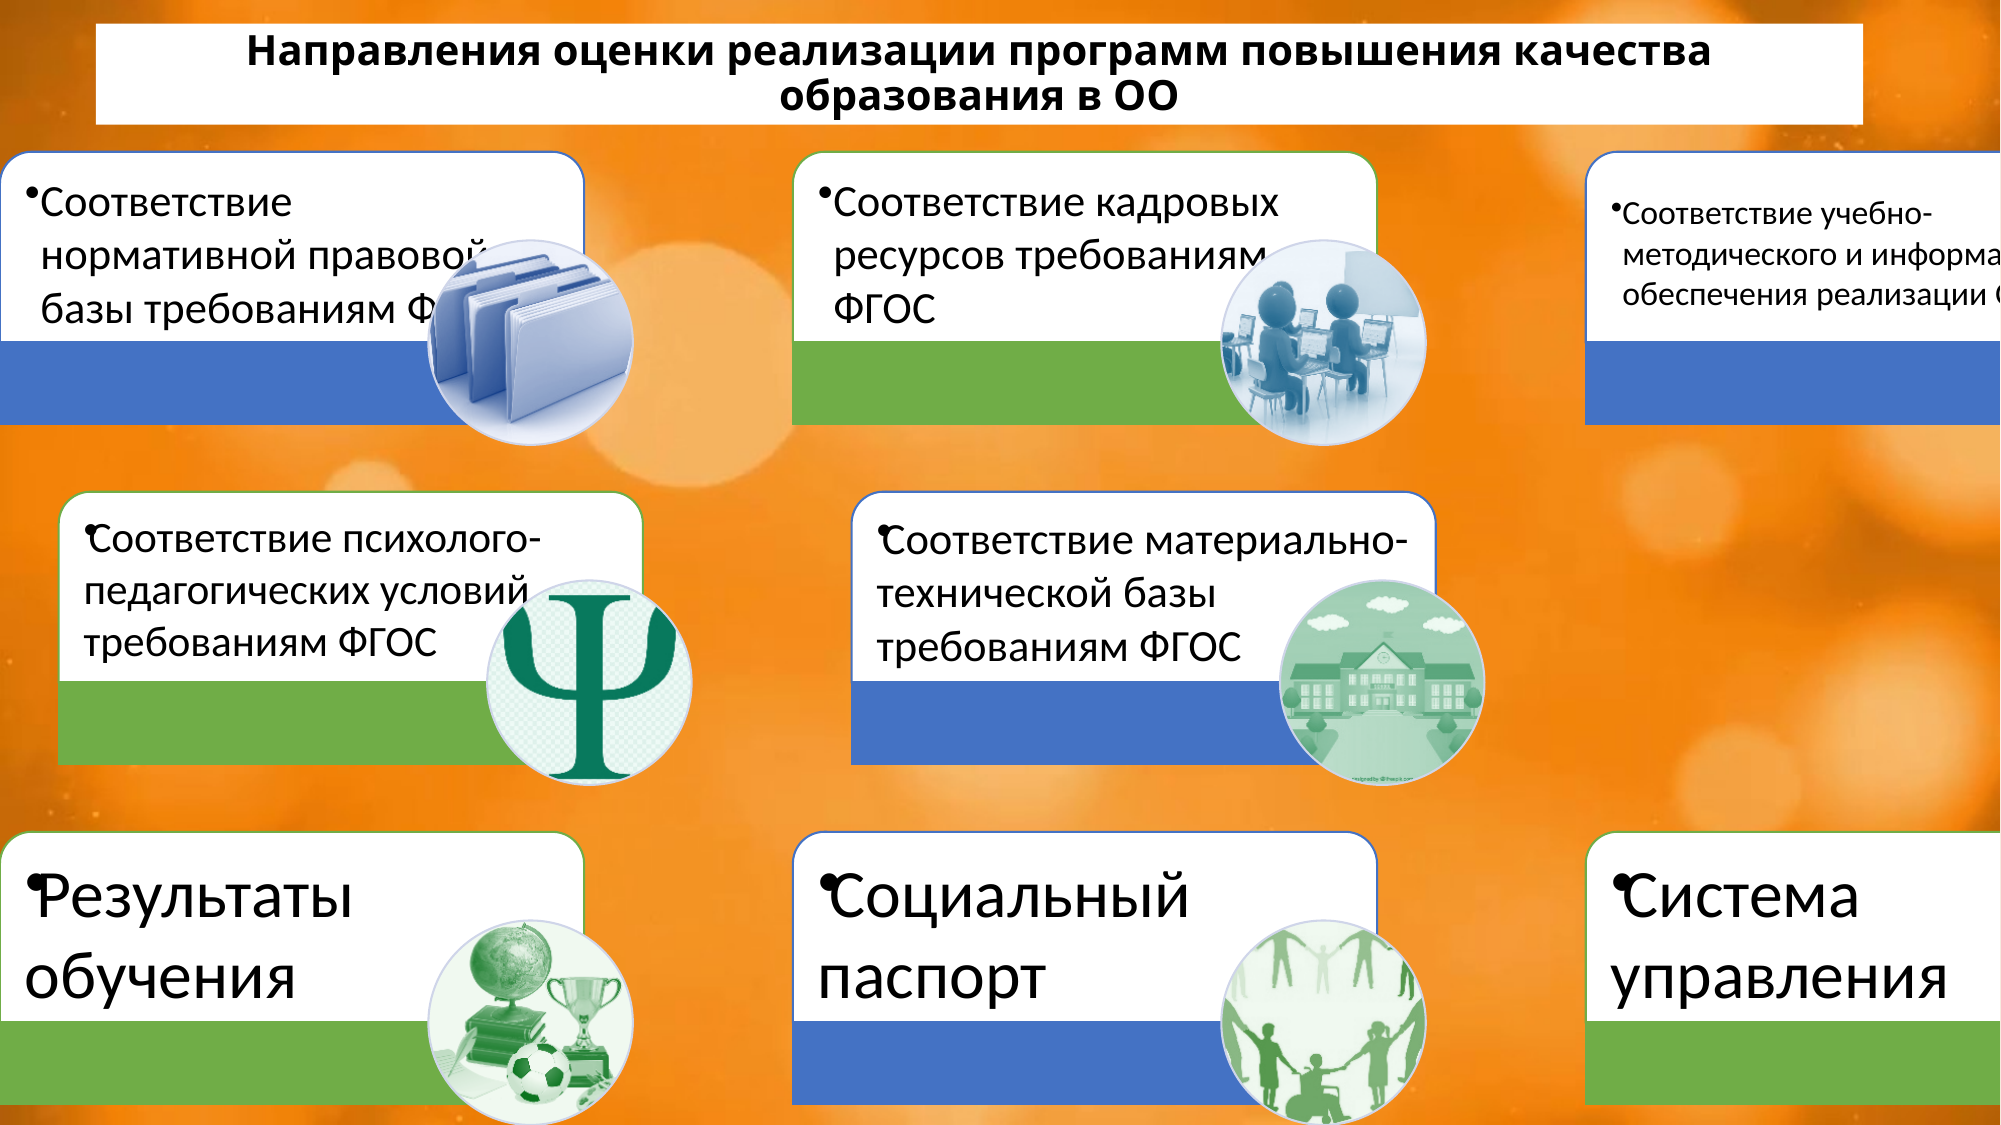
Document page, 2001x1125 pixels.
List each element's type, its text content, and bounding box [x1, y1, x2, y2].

picture [0, 0, 2001, 1125]
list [0, 151, 2000, 1125]
title Направления оценки реализации программ повышения качества образования в ОО [95, 23, 1864, 125]
